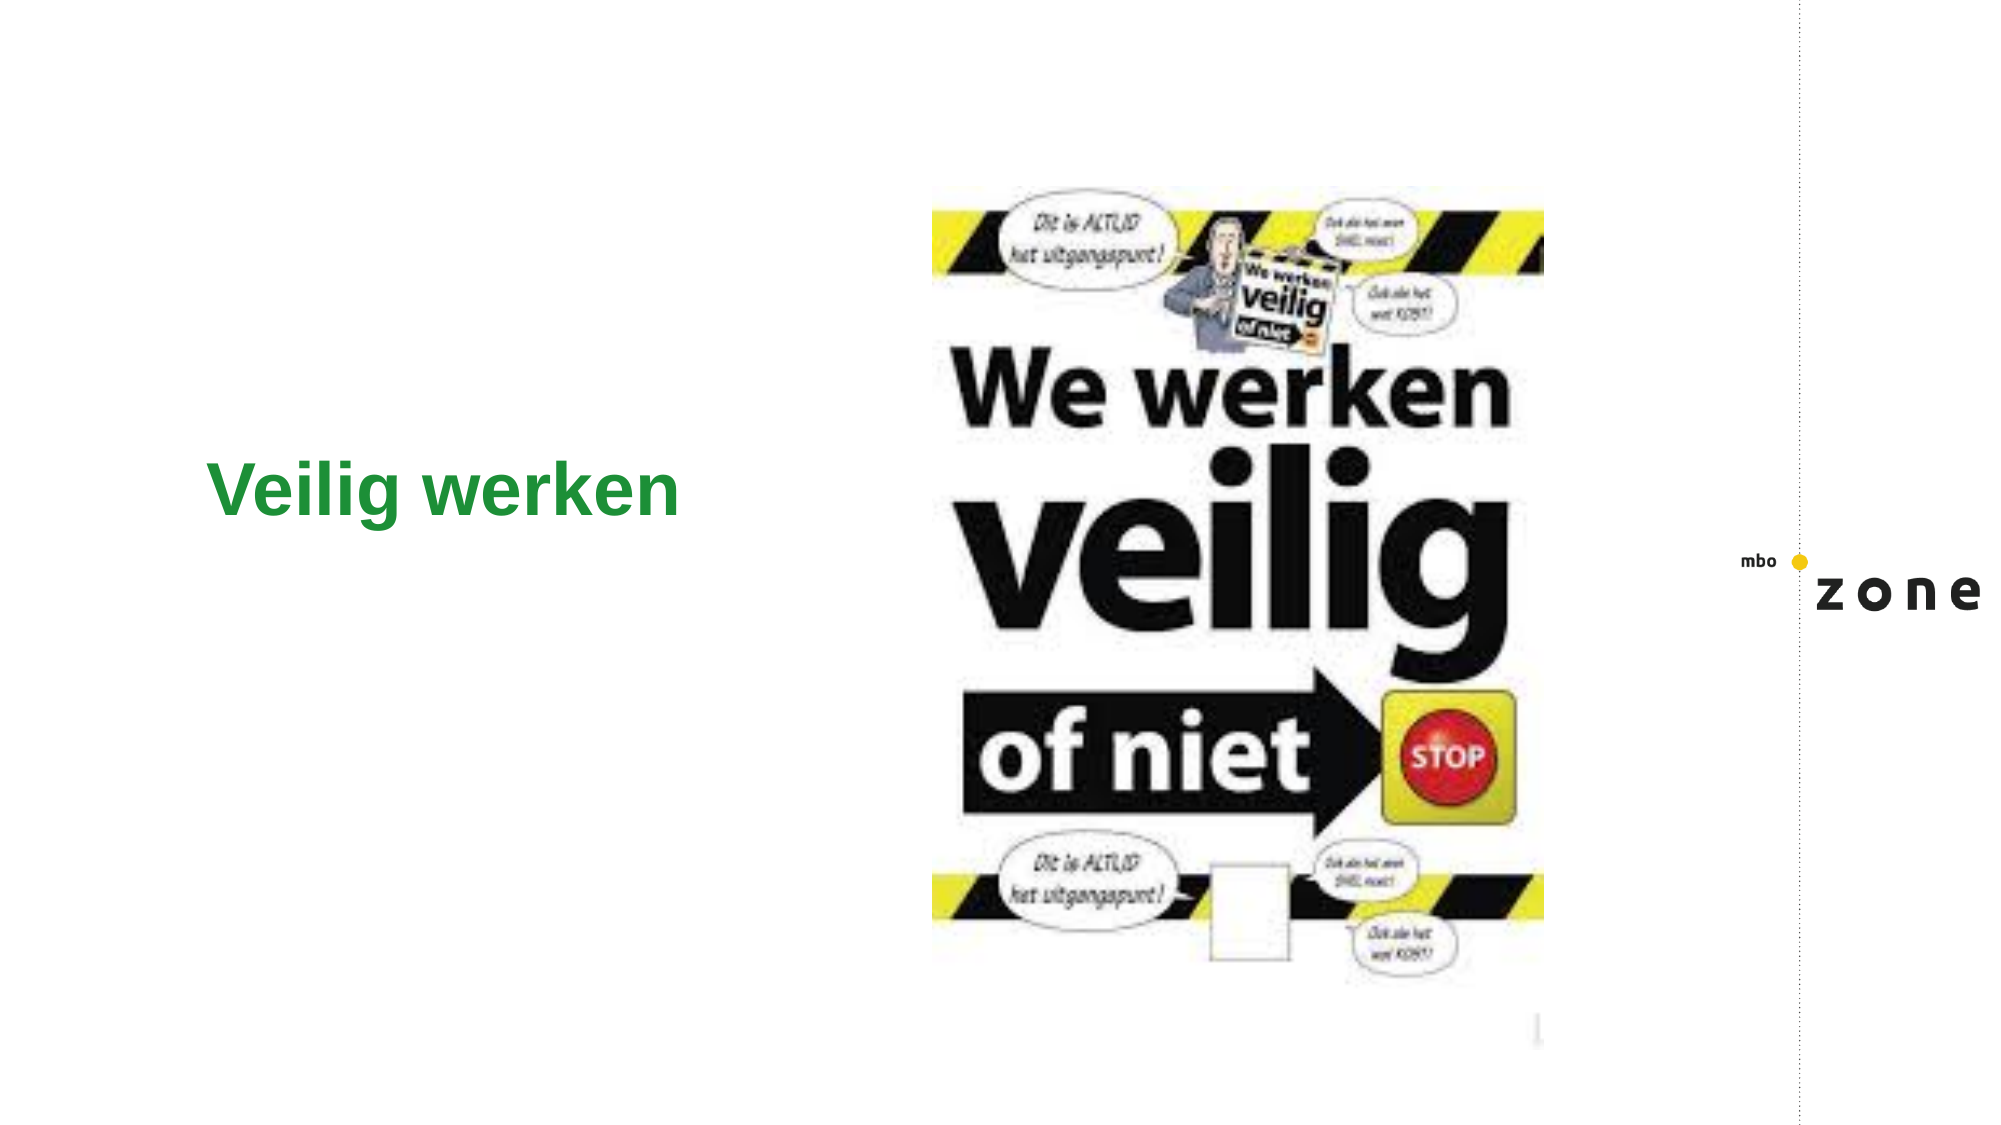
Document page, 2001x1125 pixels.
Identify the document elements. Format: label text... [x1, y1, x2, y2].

text_box Veilig werken [191, 433, 932, 539]
picture [932, 186, 1544, 1050]
picture [1596, 0, 2001, 1125]
